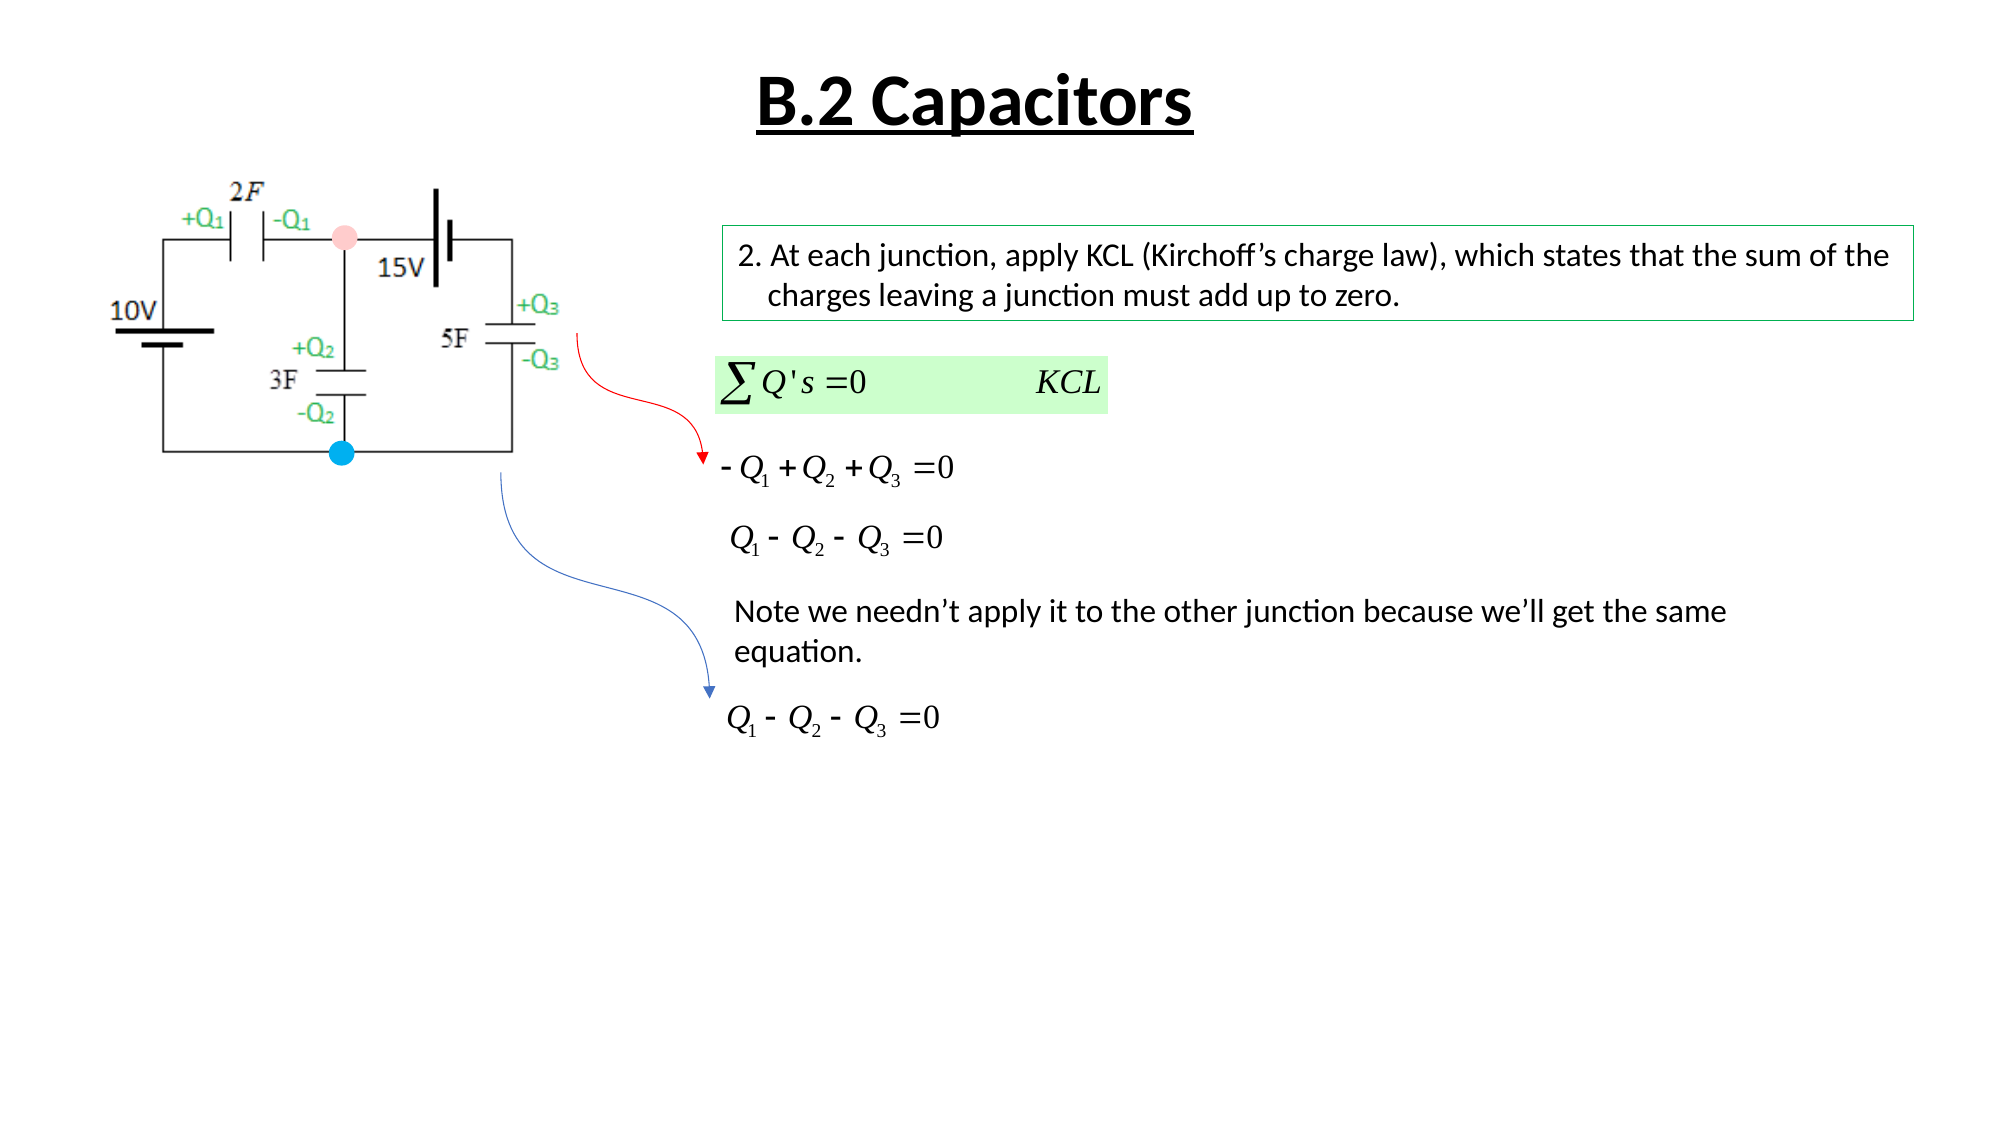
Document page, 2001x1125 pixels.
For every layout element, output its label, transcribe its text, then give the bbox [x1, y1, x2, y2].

text_box B.2 Capacitors [741, 53, 1213, 152]
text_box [715, 444, 960, 496]
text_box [721, 694, 946, 746]
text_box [492, 481, 719, 690]
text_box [574, 335, 706, 463]
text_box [725, 513, 950, 566]
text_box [97, 165, 610, 491]
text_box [715, 356, 1108, 414]
text_box 2. At each junction, apply KCL (Kirchoff’s charge law), which states that the sum of the charges leaving a junction must add up to zero. [722, 225, 1914, 321]
text_box Note we needn’t apply it to the other junction because we’ll get the same equation. [719, 581, 1744, 677]
